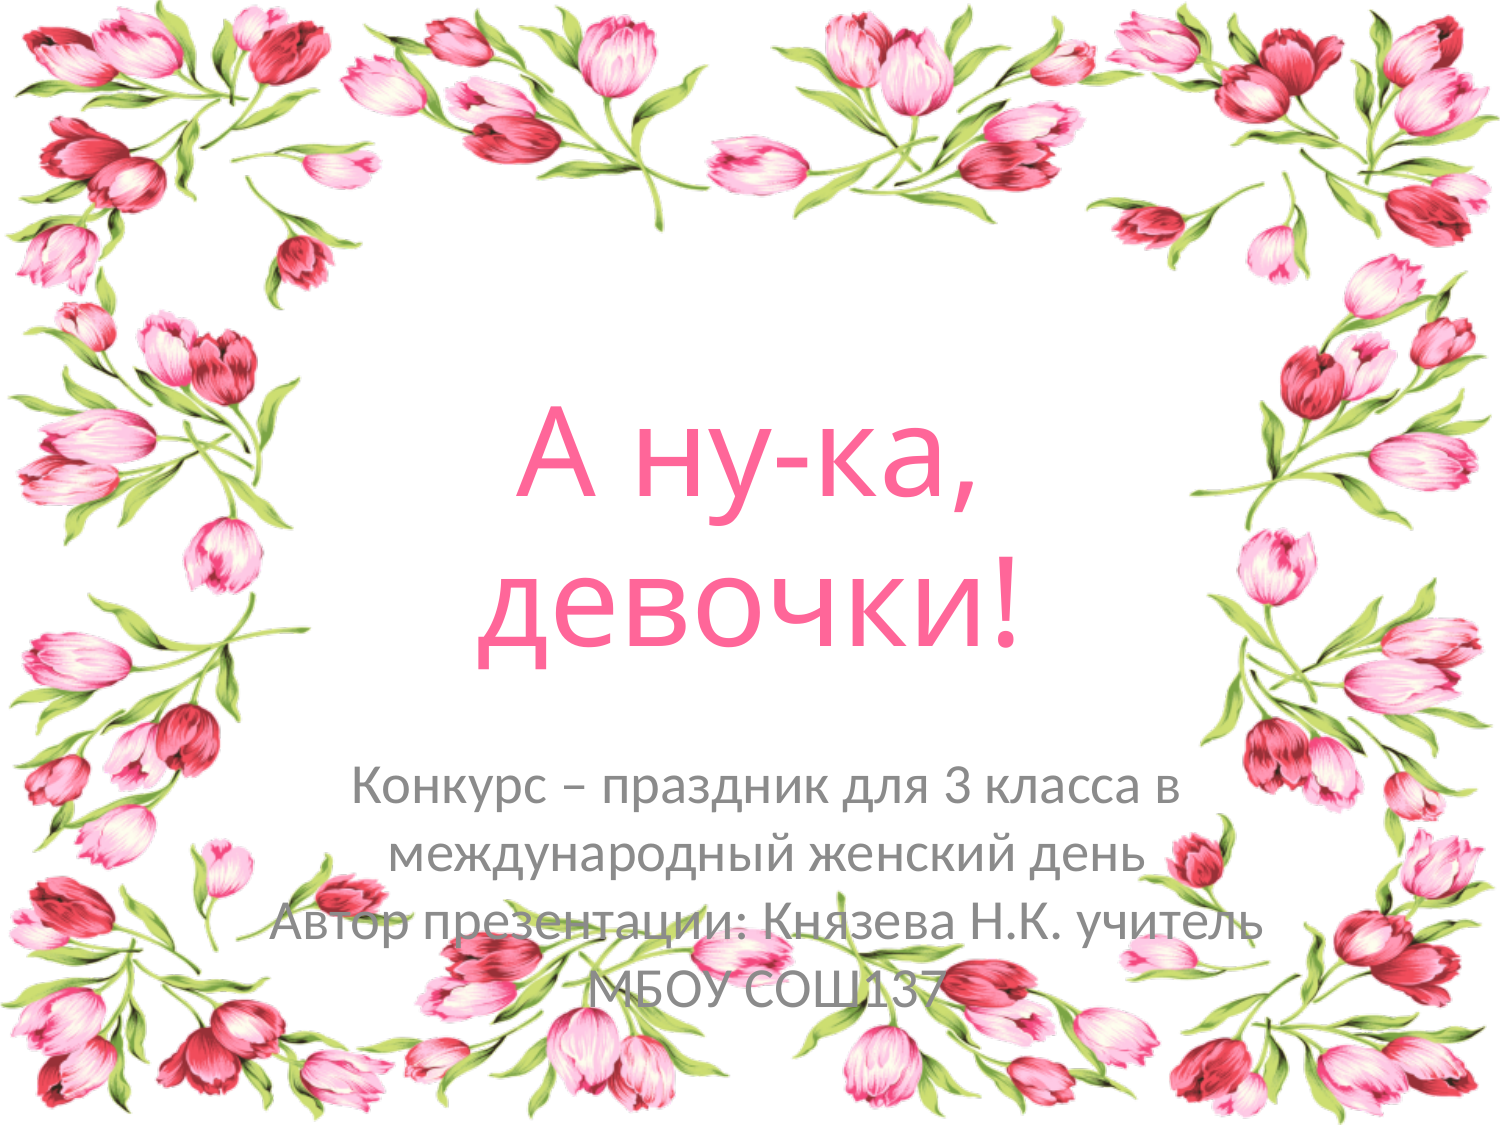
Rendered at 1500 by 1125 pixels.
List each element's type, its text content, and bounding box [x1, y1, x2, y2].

subtitle Конкурс – праздник для 3 класса в международный женский день Автор презентации: Князева Н.К. учитель МБОУ СОШ137 [241, 739, 1293, 1028]
picture [0, 0, 1500, 1125]
title А ну-ка, девочки! [300, 349, 1200, 693]
